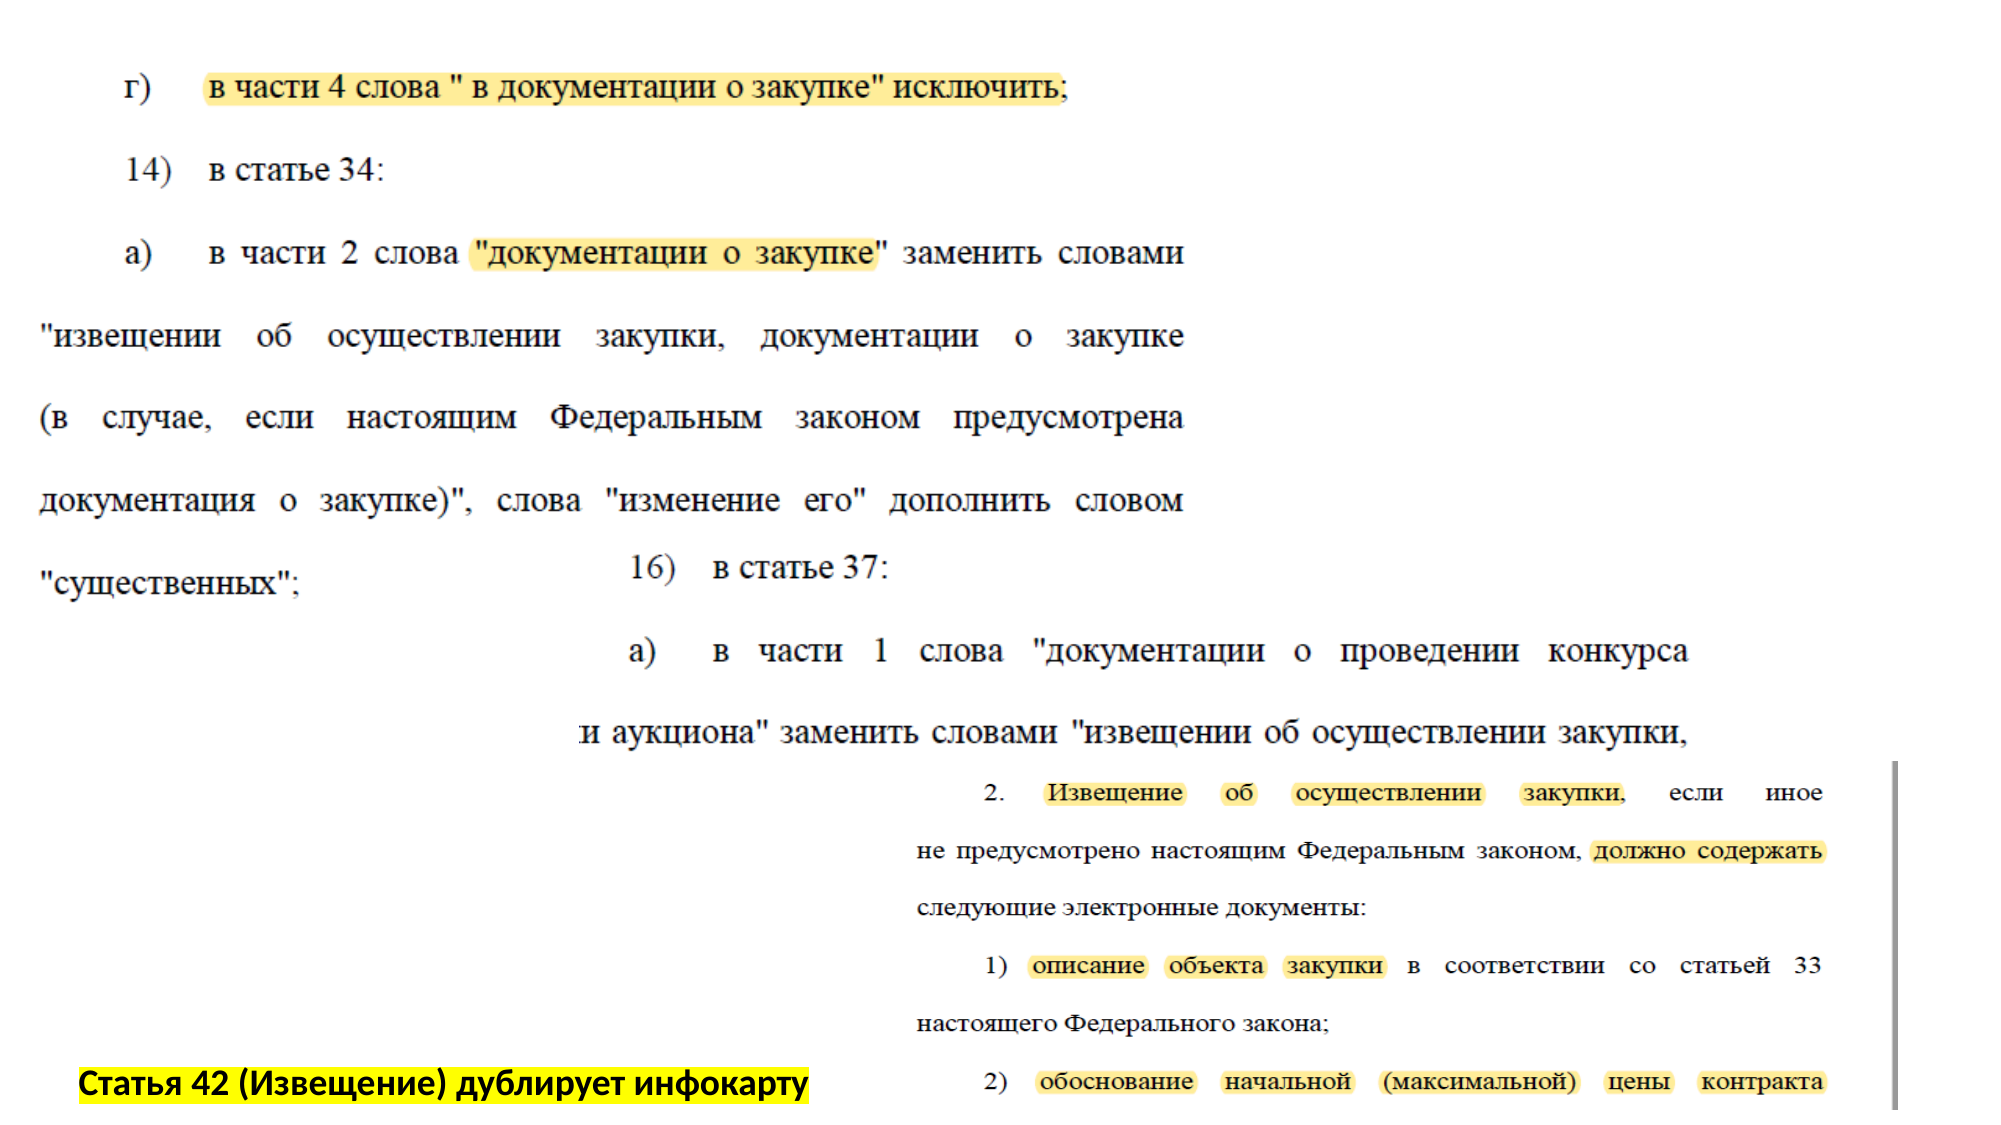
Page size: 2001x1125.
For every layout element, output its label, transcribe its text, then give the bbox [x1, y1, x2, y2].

text_box Статья 42 (Извещение) дублирует инфокарту [63, 1050, 825, 1110]
picture [0, 15, 1898, 1110]
